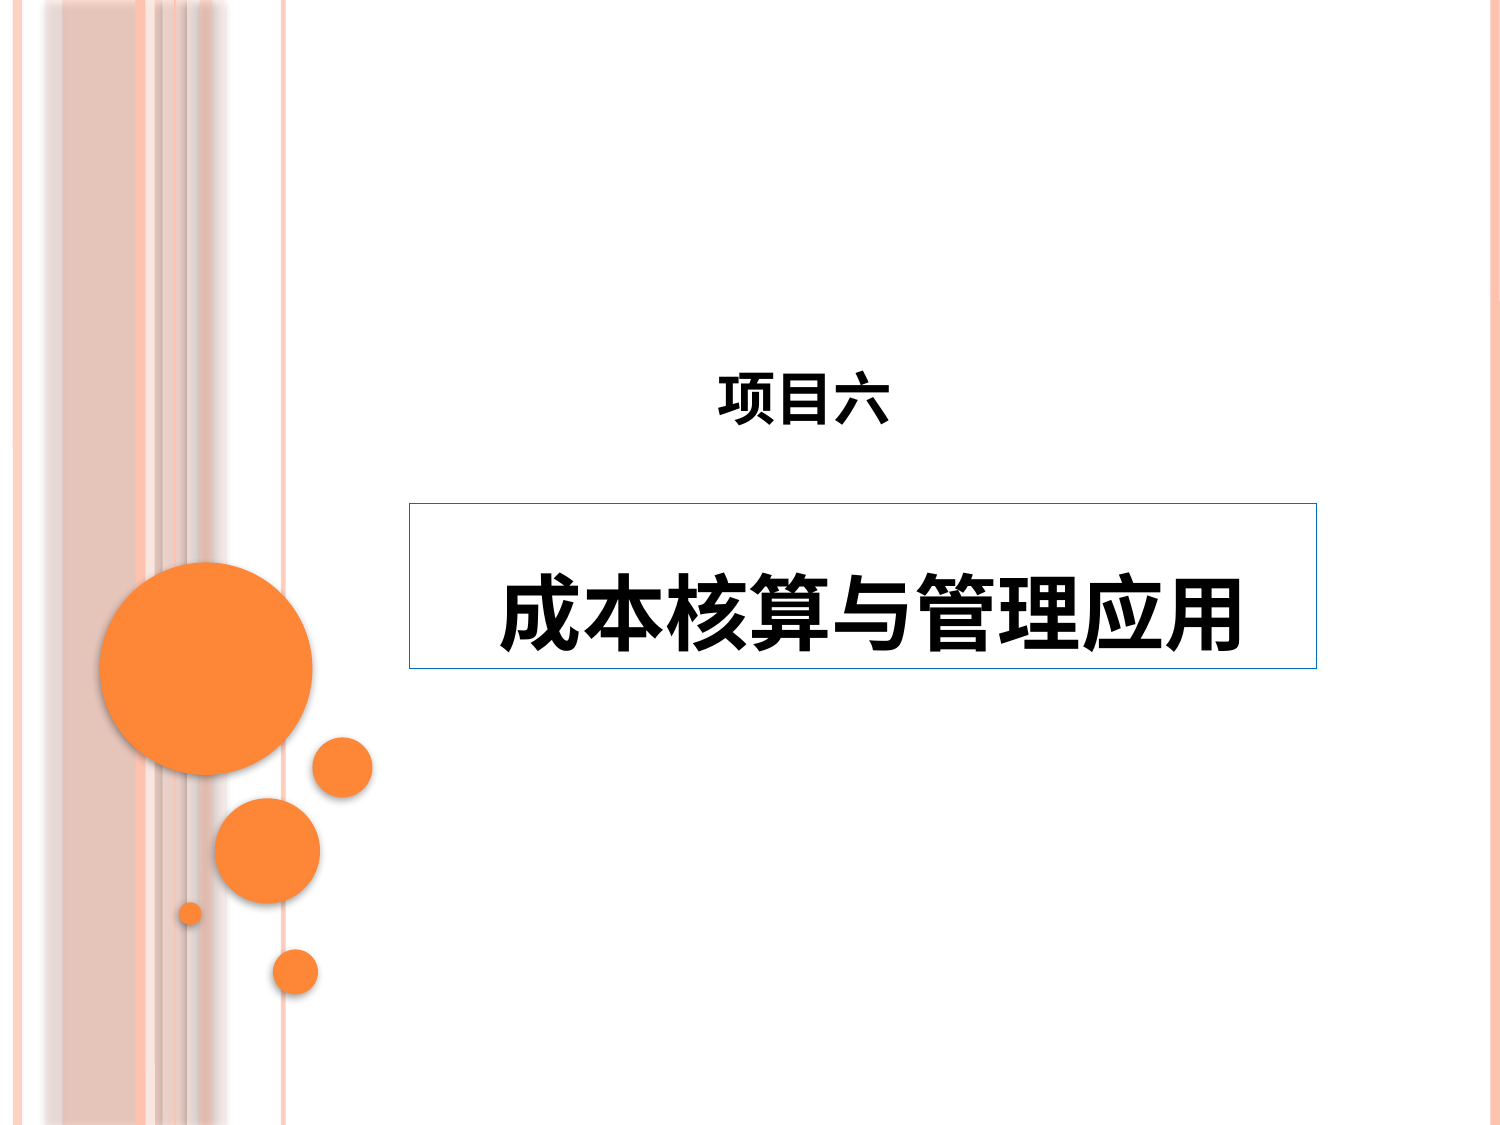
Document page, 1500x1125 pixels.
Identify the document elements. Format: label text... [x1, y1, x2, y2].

text_box 项目六 [702, 354, 963, 440]
text_box 成本核算与管理应用 [409, 503, 1317, 669]
